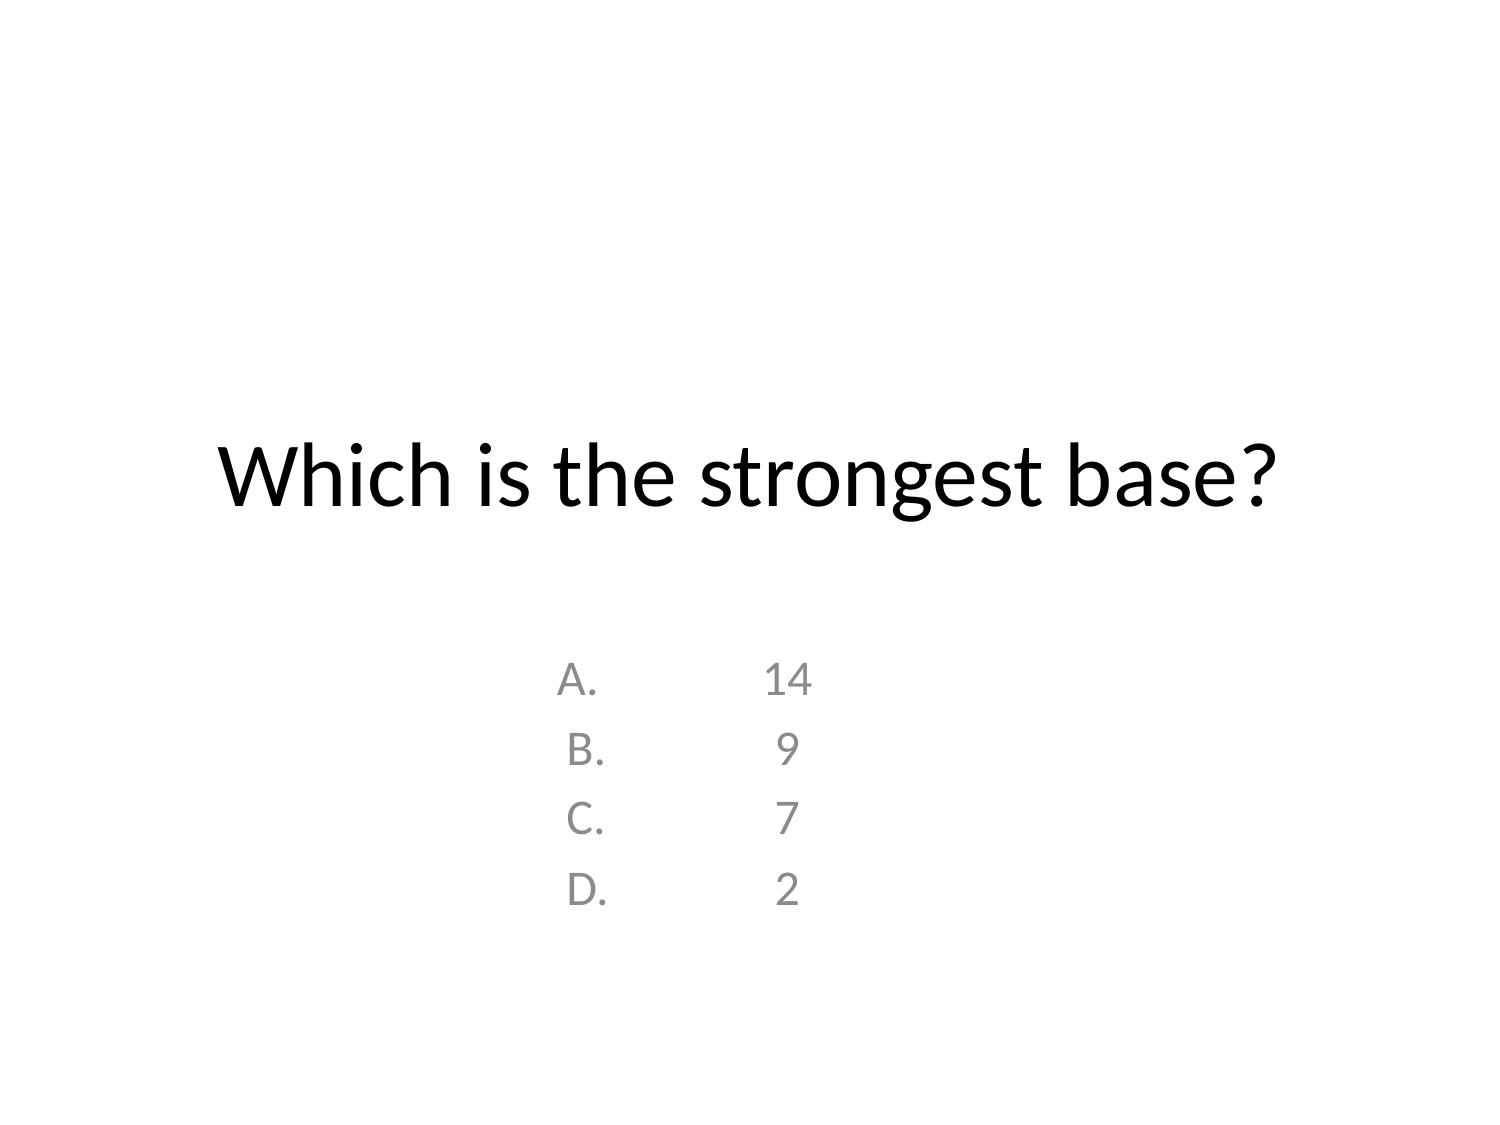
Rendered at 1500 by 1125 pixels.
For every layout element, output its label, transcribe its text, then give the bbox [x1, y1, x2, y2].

subtitle 14 9 7 2 [225, 637, 1275, 925]
title Which is the strongest base? [112, 349, 1388, 591]
